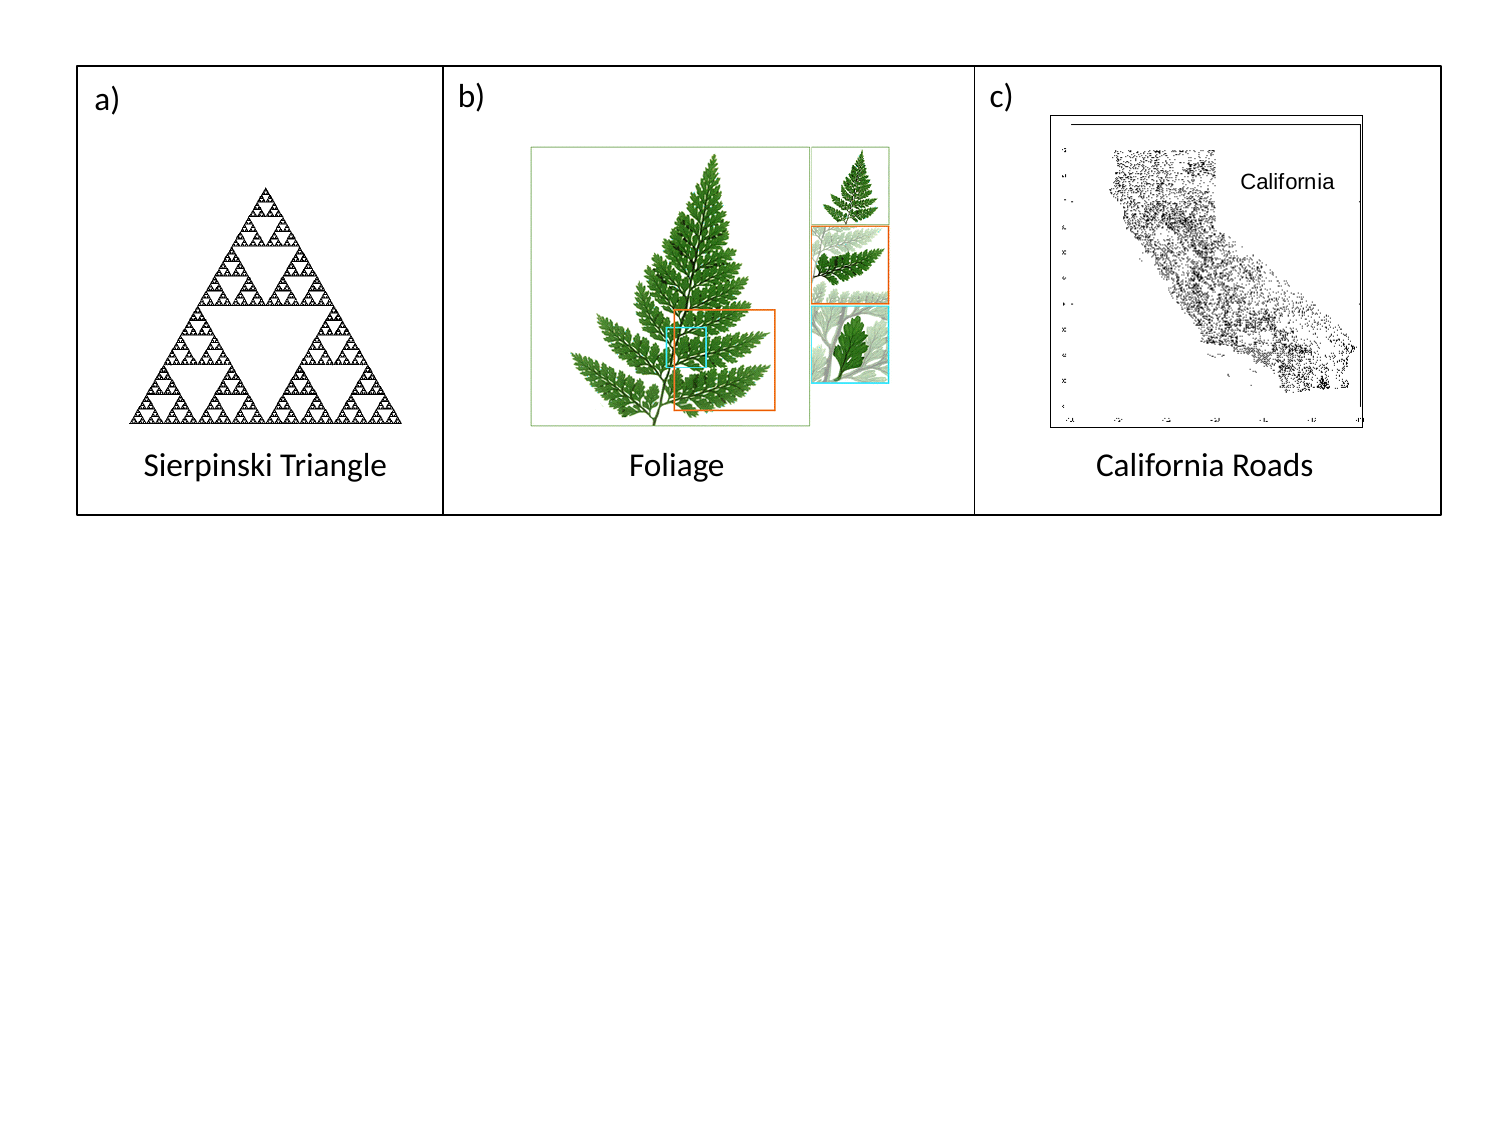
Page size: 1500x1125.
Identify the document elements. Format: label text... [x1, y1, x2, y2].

text_box c) [975, 66, 1029, 121]
text_box a) [79, 69, 136, 125]
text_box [1045, 111, 1365, 440]
text_box [75, 64, 1443, 517]
text_box b) [444, 66, 501, 121]
picture [129, 187, 402, 424]
picture [528, 144, 892, 429]
